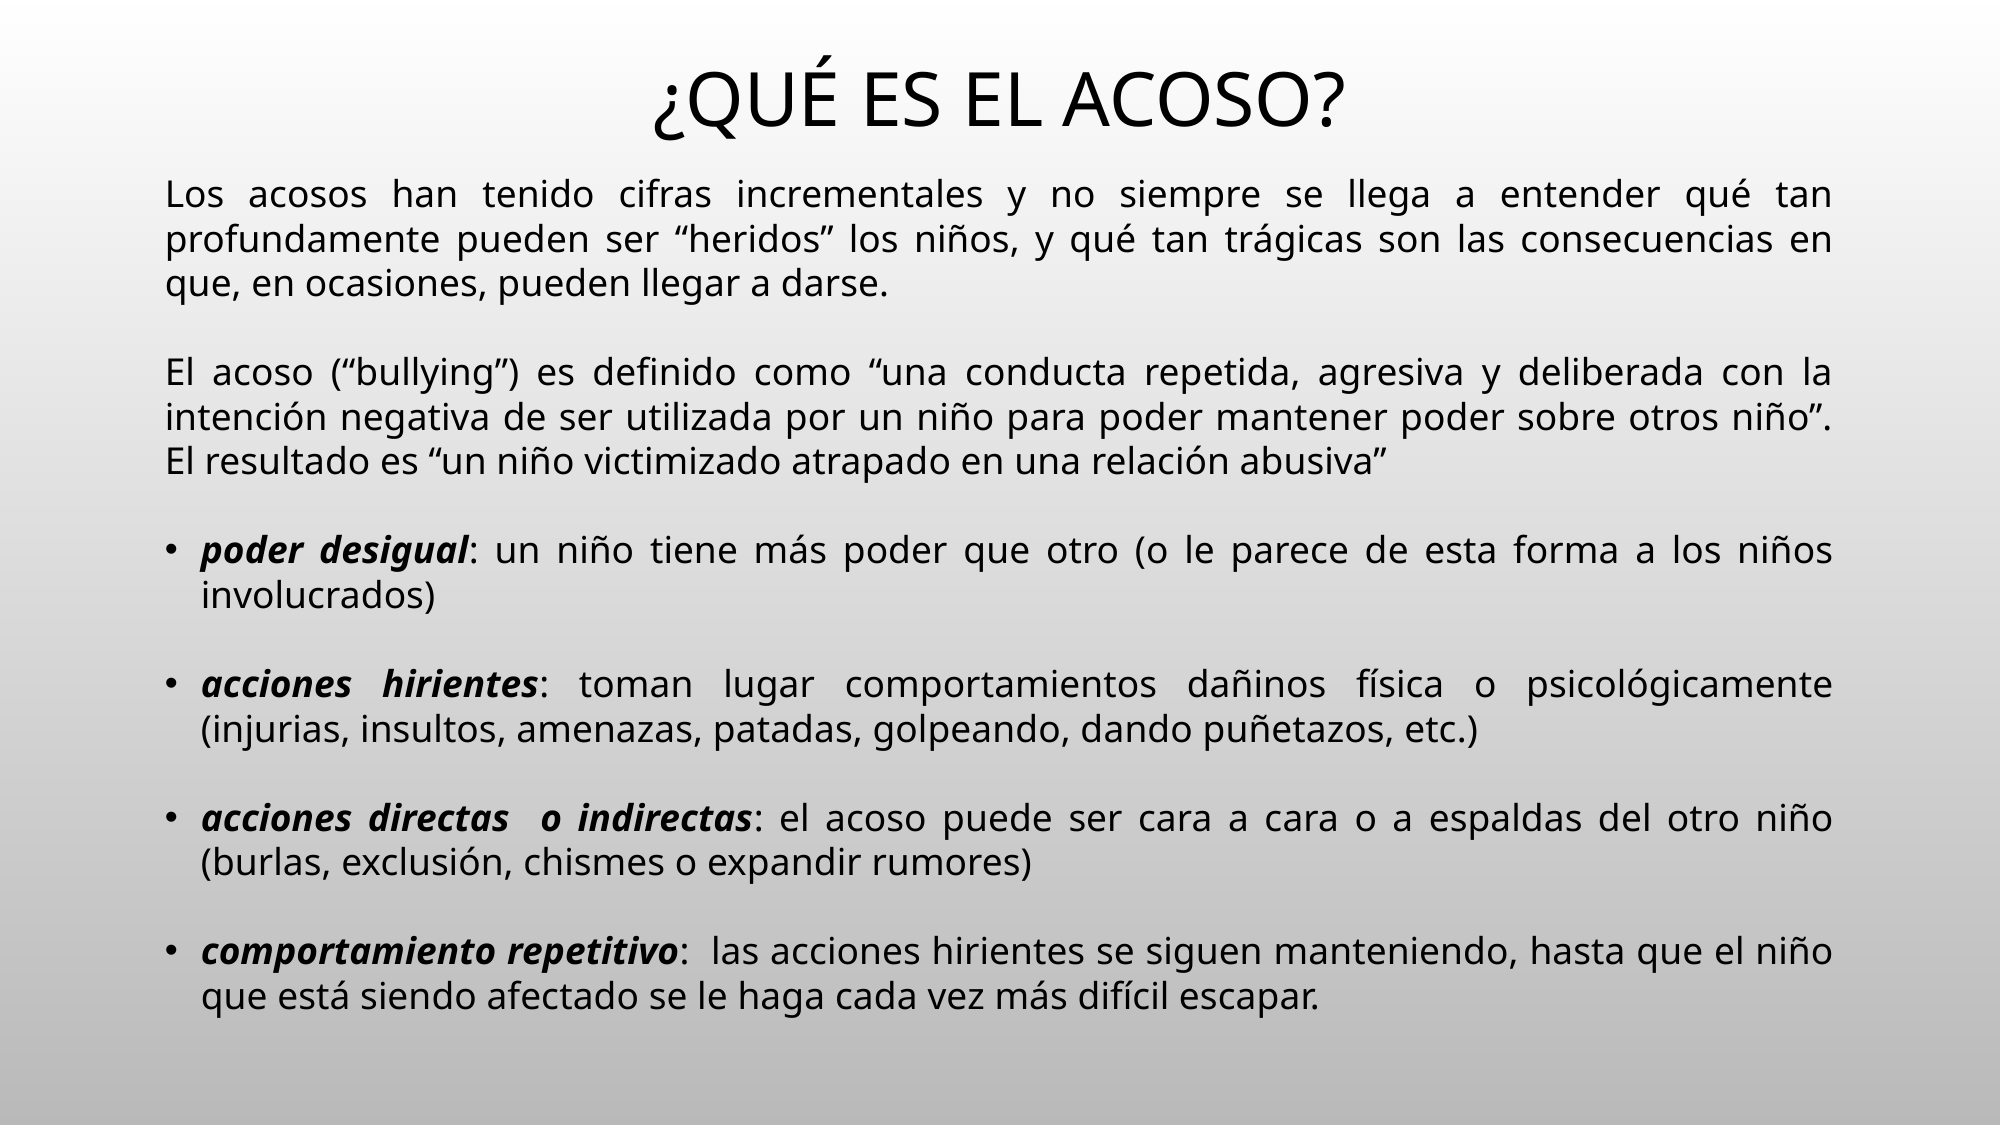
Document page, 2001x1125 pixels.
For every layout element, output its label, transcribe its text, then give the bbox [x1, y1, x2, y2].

title ¿QUÉ ES EL ACOSO? [149, 14, 1851, 190]
list Los acosos han tenido cifras incrementales y no siempre se llega a entender qué tan profundamente pueden ser “heridos” los niños, y qué tan trágicas son las consecuencias en que, en ocasiones, pueden llegar a darse. El acoso (“bullying”) es definido como “una conducta repetida, agresiva y deliberada con la intención negativa de ser utilizada por un niño para poder mantener poder sobre otros niño”. El resultado es “un niño victimizado atrapado en una relación abusiva” poder desigual: un niño tiene más poder que otro (o le parece de esta forma a los niños involucrados) acciones hirientes: toman lugar comportamientos dañinos física o psicológicamente (injurias, insultos, amenazas, patadas, golpeando, dando puñetazos, etc.) acciones directas o indirectas: el acoso puede ser cara a cara o a espaldas del otro niño (burlas, exclusión, chismes o expandir rumores) comportamiento repetitivo: las acciones hirientes se siguen manteniendo, hasta que el niño que está siendo afectado se le haga cada vez más difícil escapar. [149, 163, 1850, 1027]
